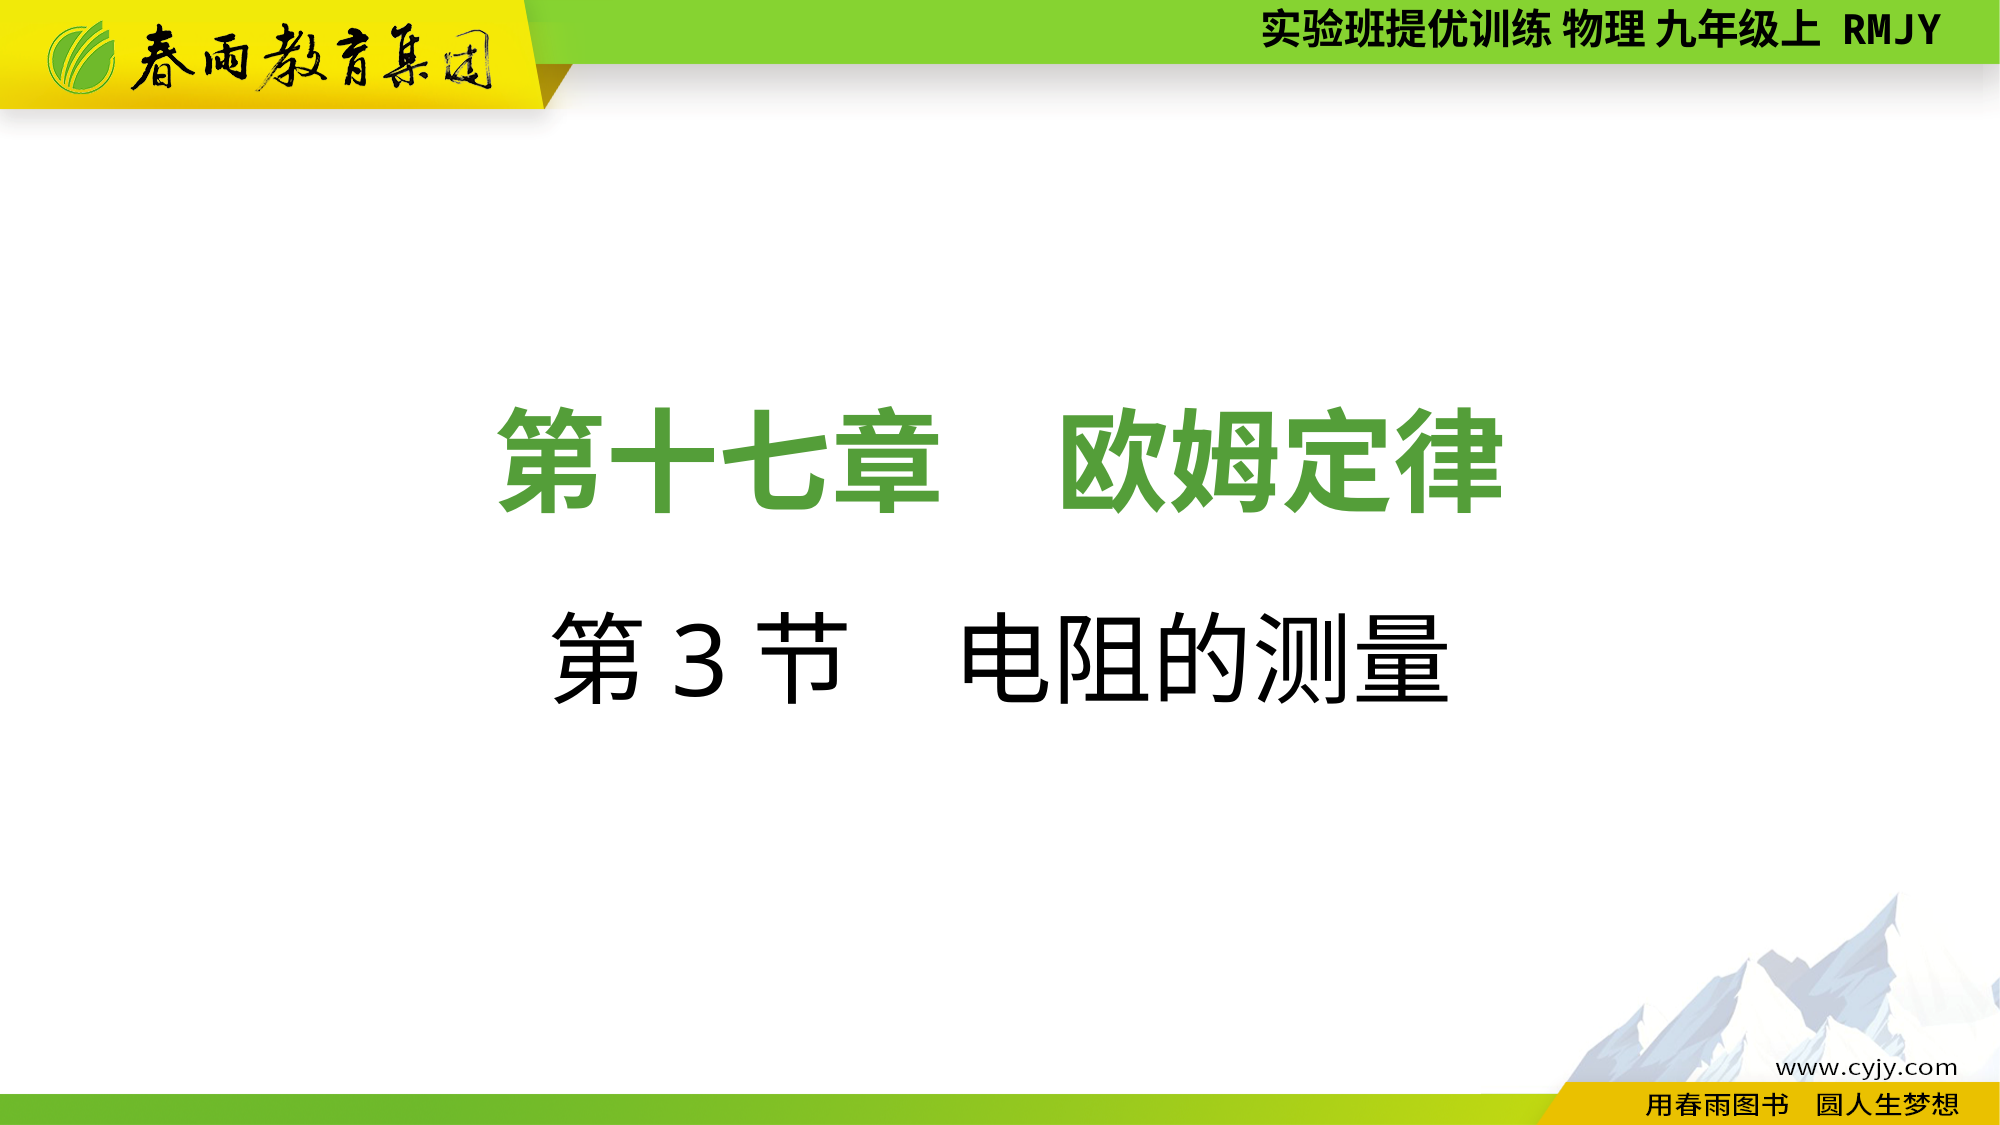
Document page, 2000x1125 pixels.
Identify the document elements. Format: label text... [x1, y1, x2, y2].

text_box 第3节 电阻的测量 [54, 528, 1946, 724]
text_box 第十七章 欧姆定律 [54, 316, 1946, 528]
picture [0, 0, 2000, 1125]
